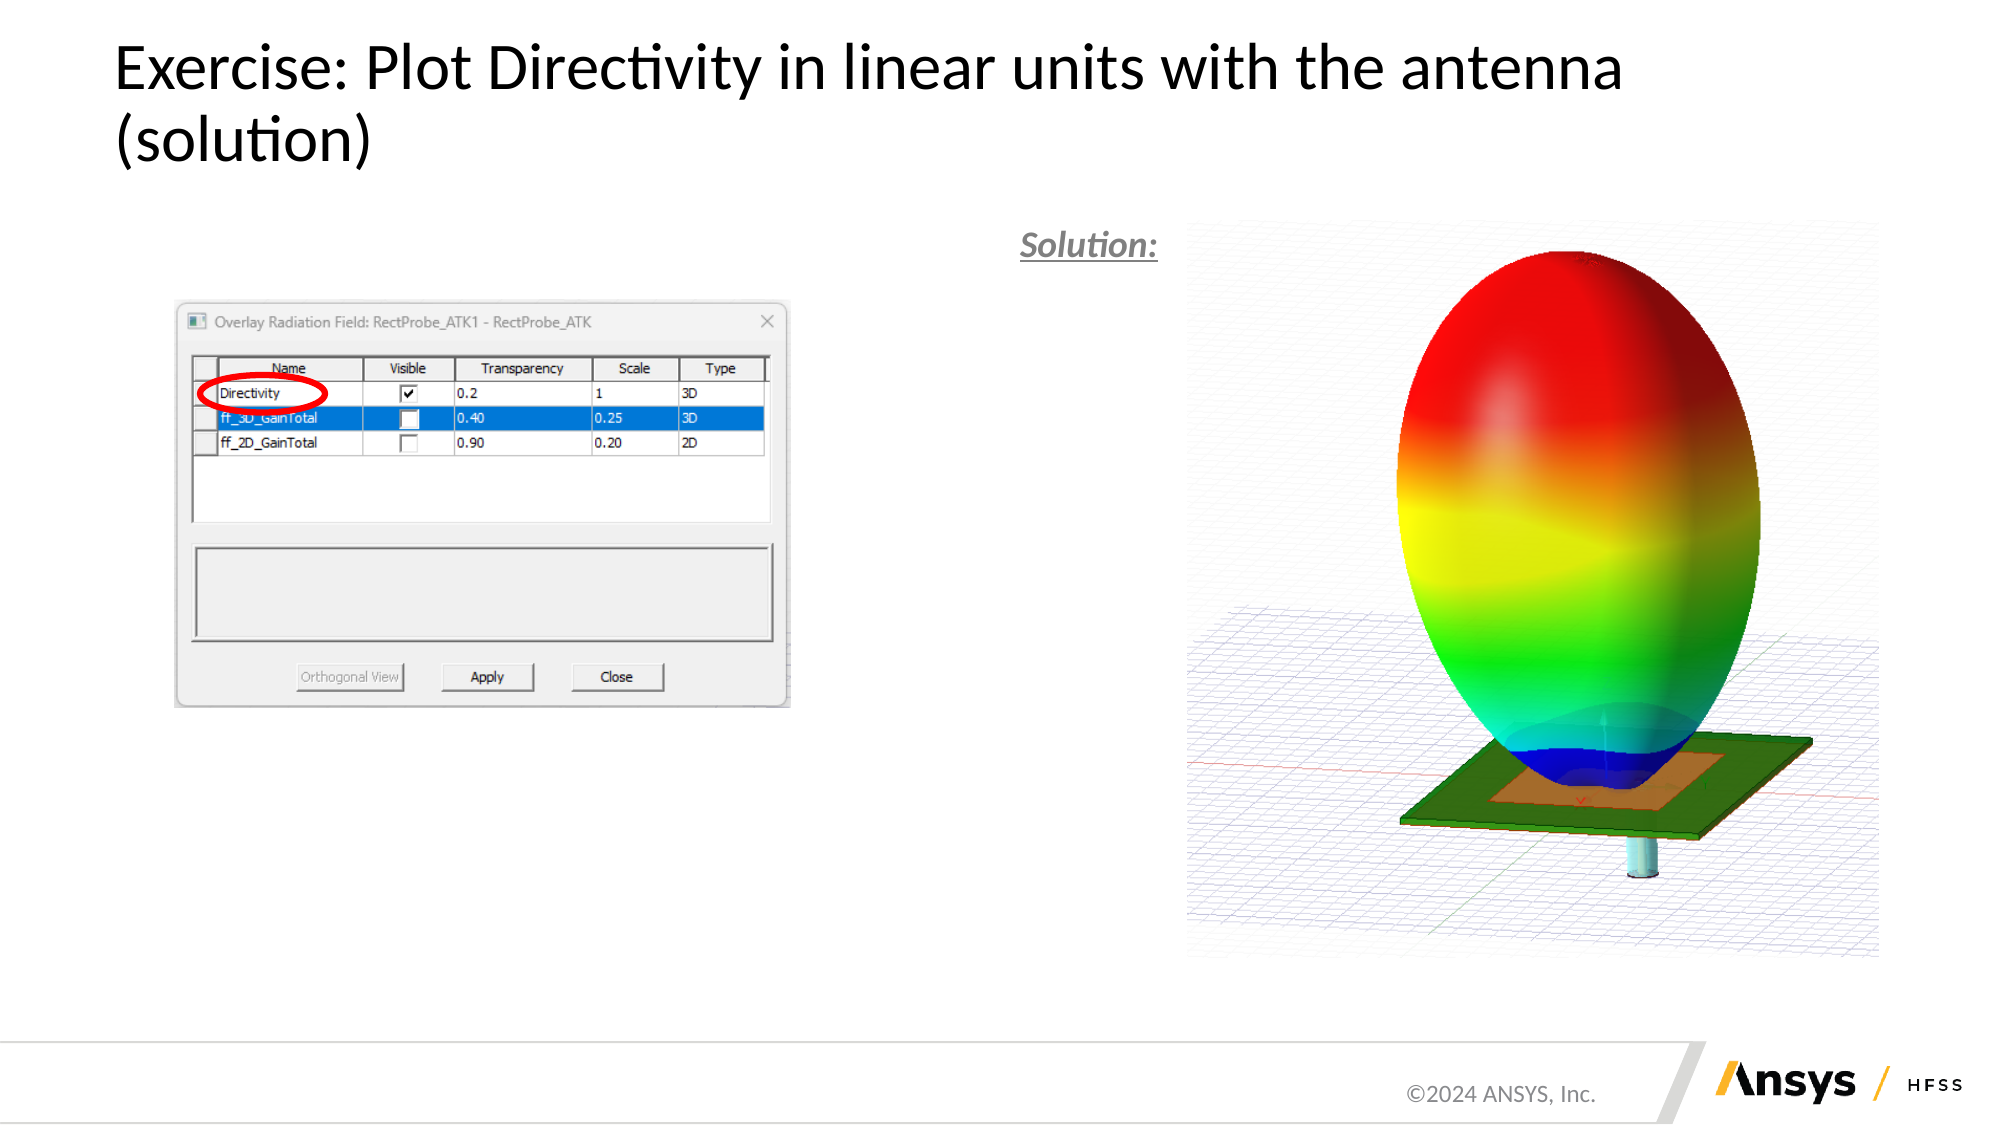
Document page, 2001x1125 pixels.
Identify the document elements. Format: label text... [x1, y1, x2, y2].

picture [0, 0, 2000, 1125]
title Exercise: Plot Directivity in linear units with the antenna (solution) [99, 24, 1900, 164]
text_box Solution: [1012, 220, 1187, 314]
